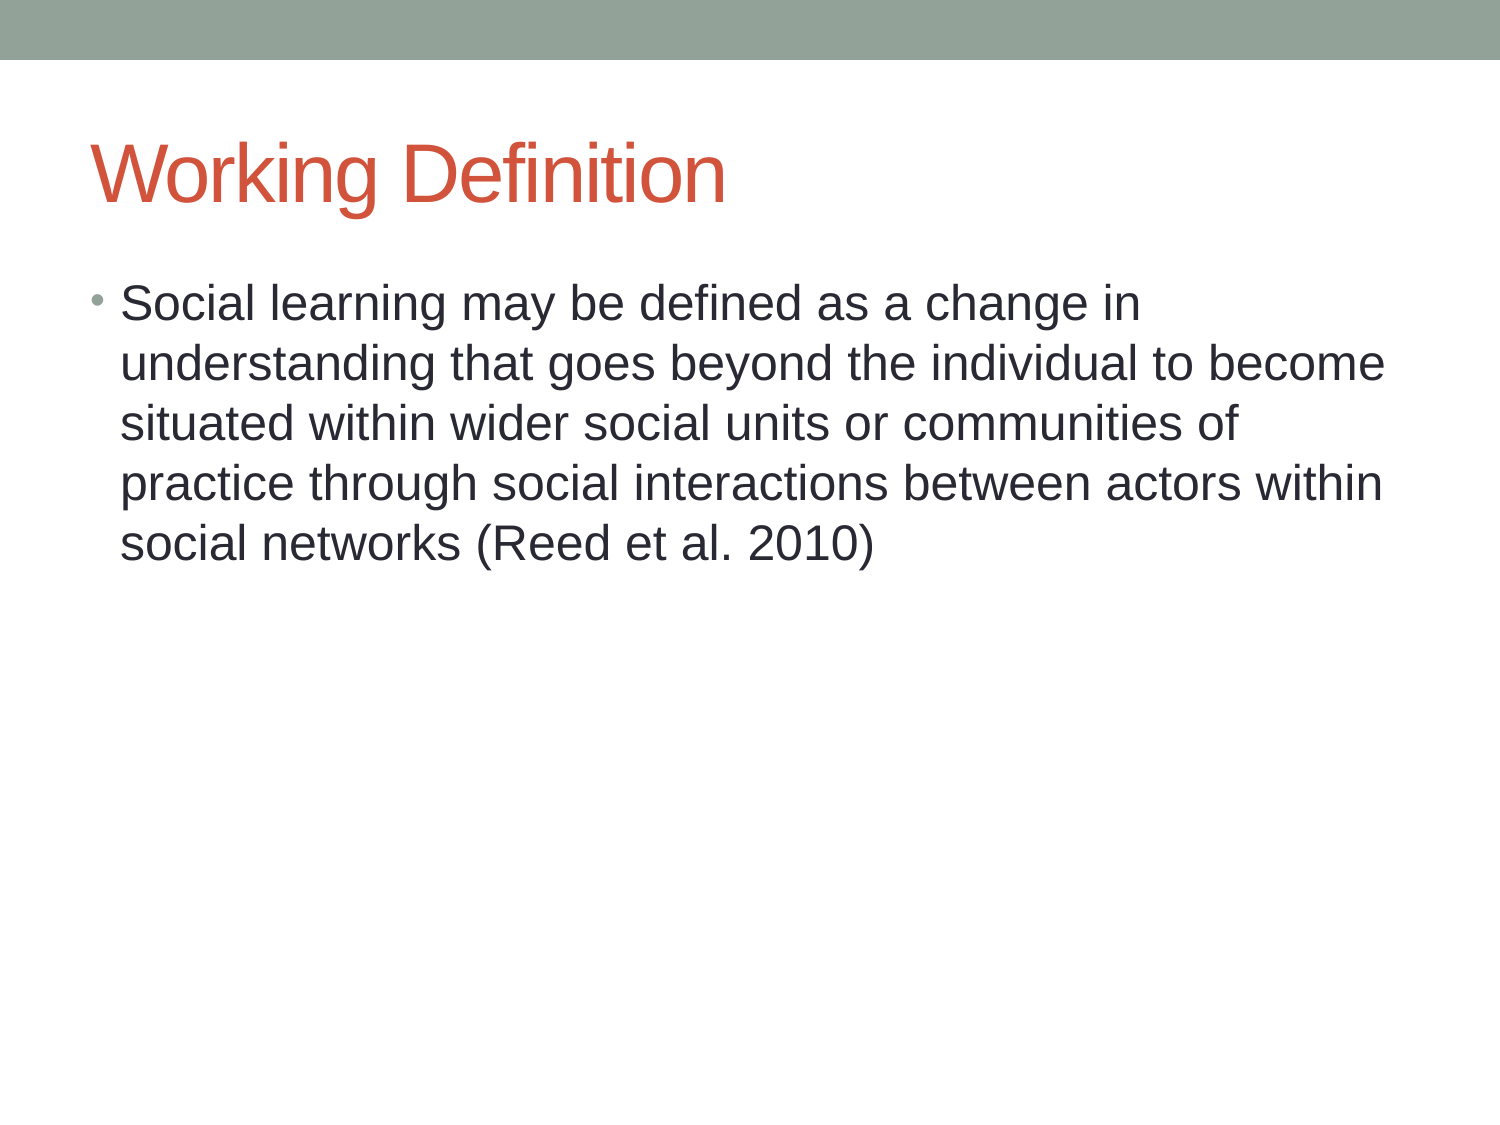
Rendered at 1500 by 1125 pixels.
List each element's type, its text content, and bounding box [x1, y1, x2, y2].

title Working Definition [75, 87, 1425, 250]
list Social learning may be defined as a change in understanding that goes beyond the individual to become situated within wider social units or communities of practice through social interactions between actors within social networks (Reed et al. 2010) [75, 262, 1425, 1063]
